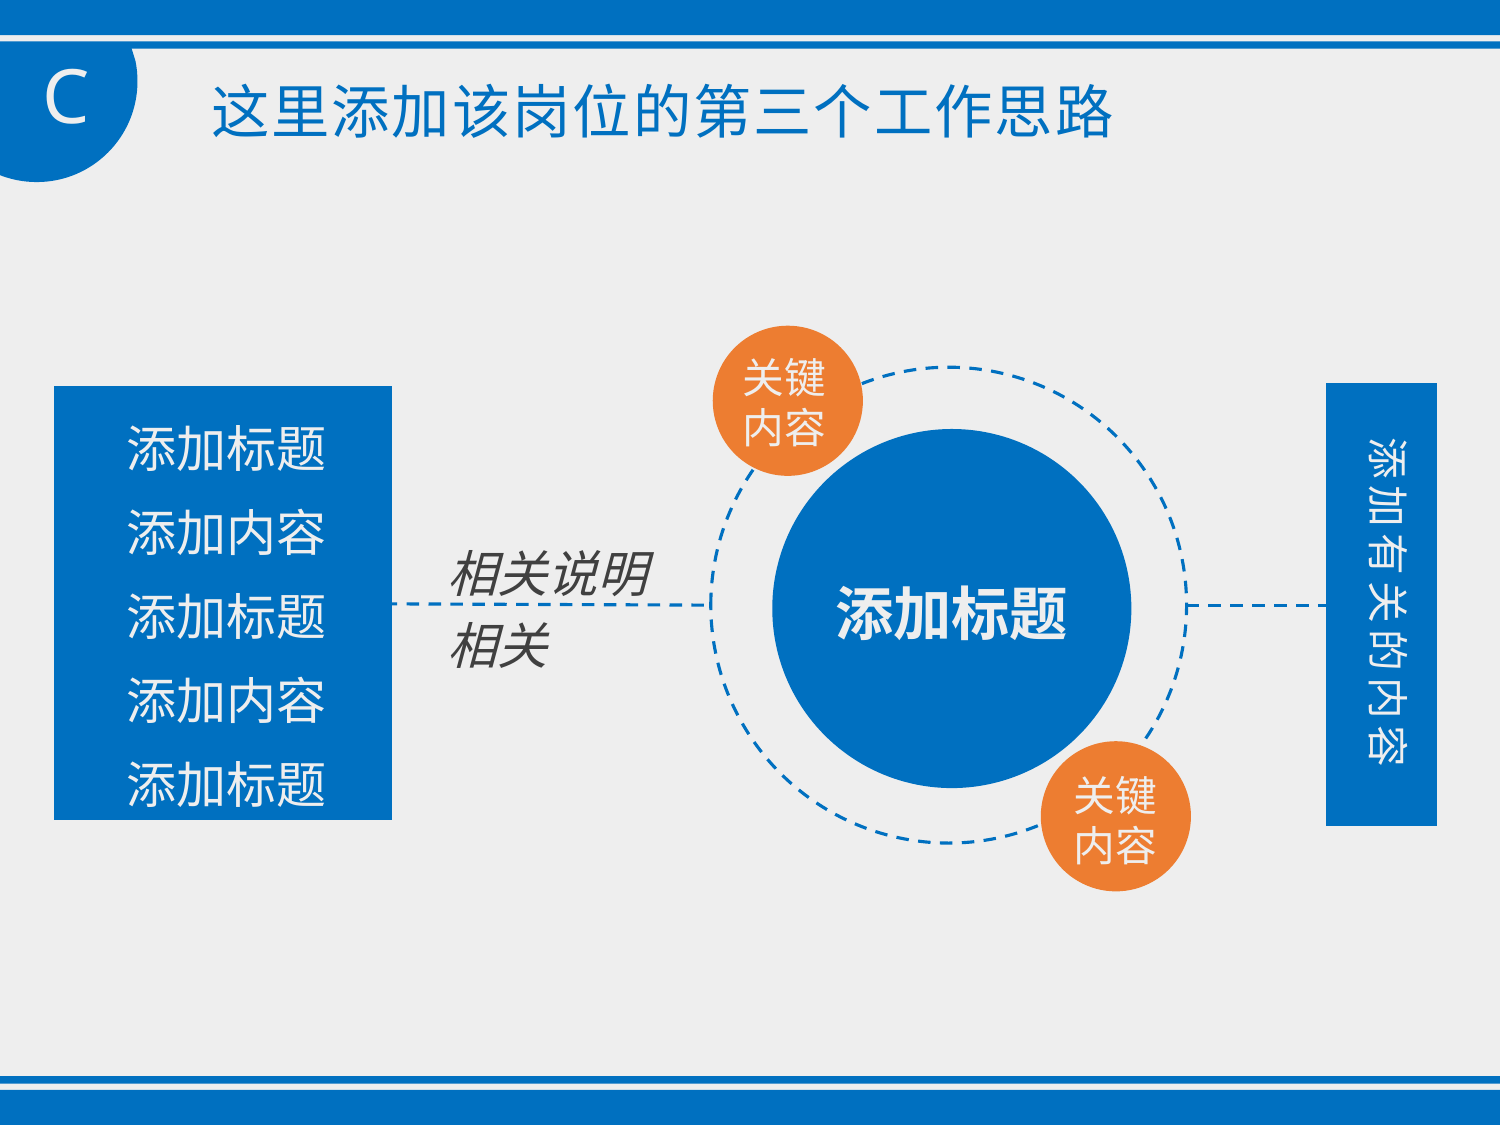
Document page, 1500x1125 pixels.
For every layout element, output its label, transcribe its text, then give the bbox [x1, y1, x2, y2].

text_box 这里添加该岗位的第三个工作思路 [196, 68, 1477, 153]
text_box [0, 41, 138, 183]
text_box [342, 522, 711, 684]
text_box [1325, 382, 1442, 826]
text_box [712, 325, 1191, 892]
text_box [53, 386, 393, 826]
